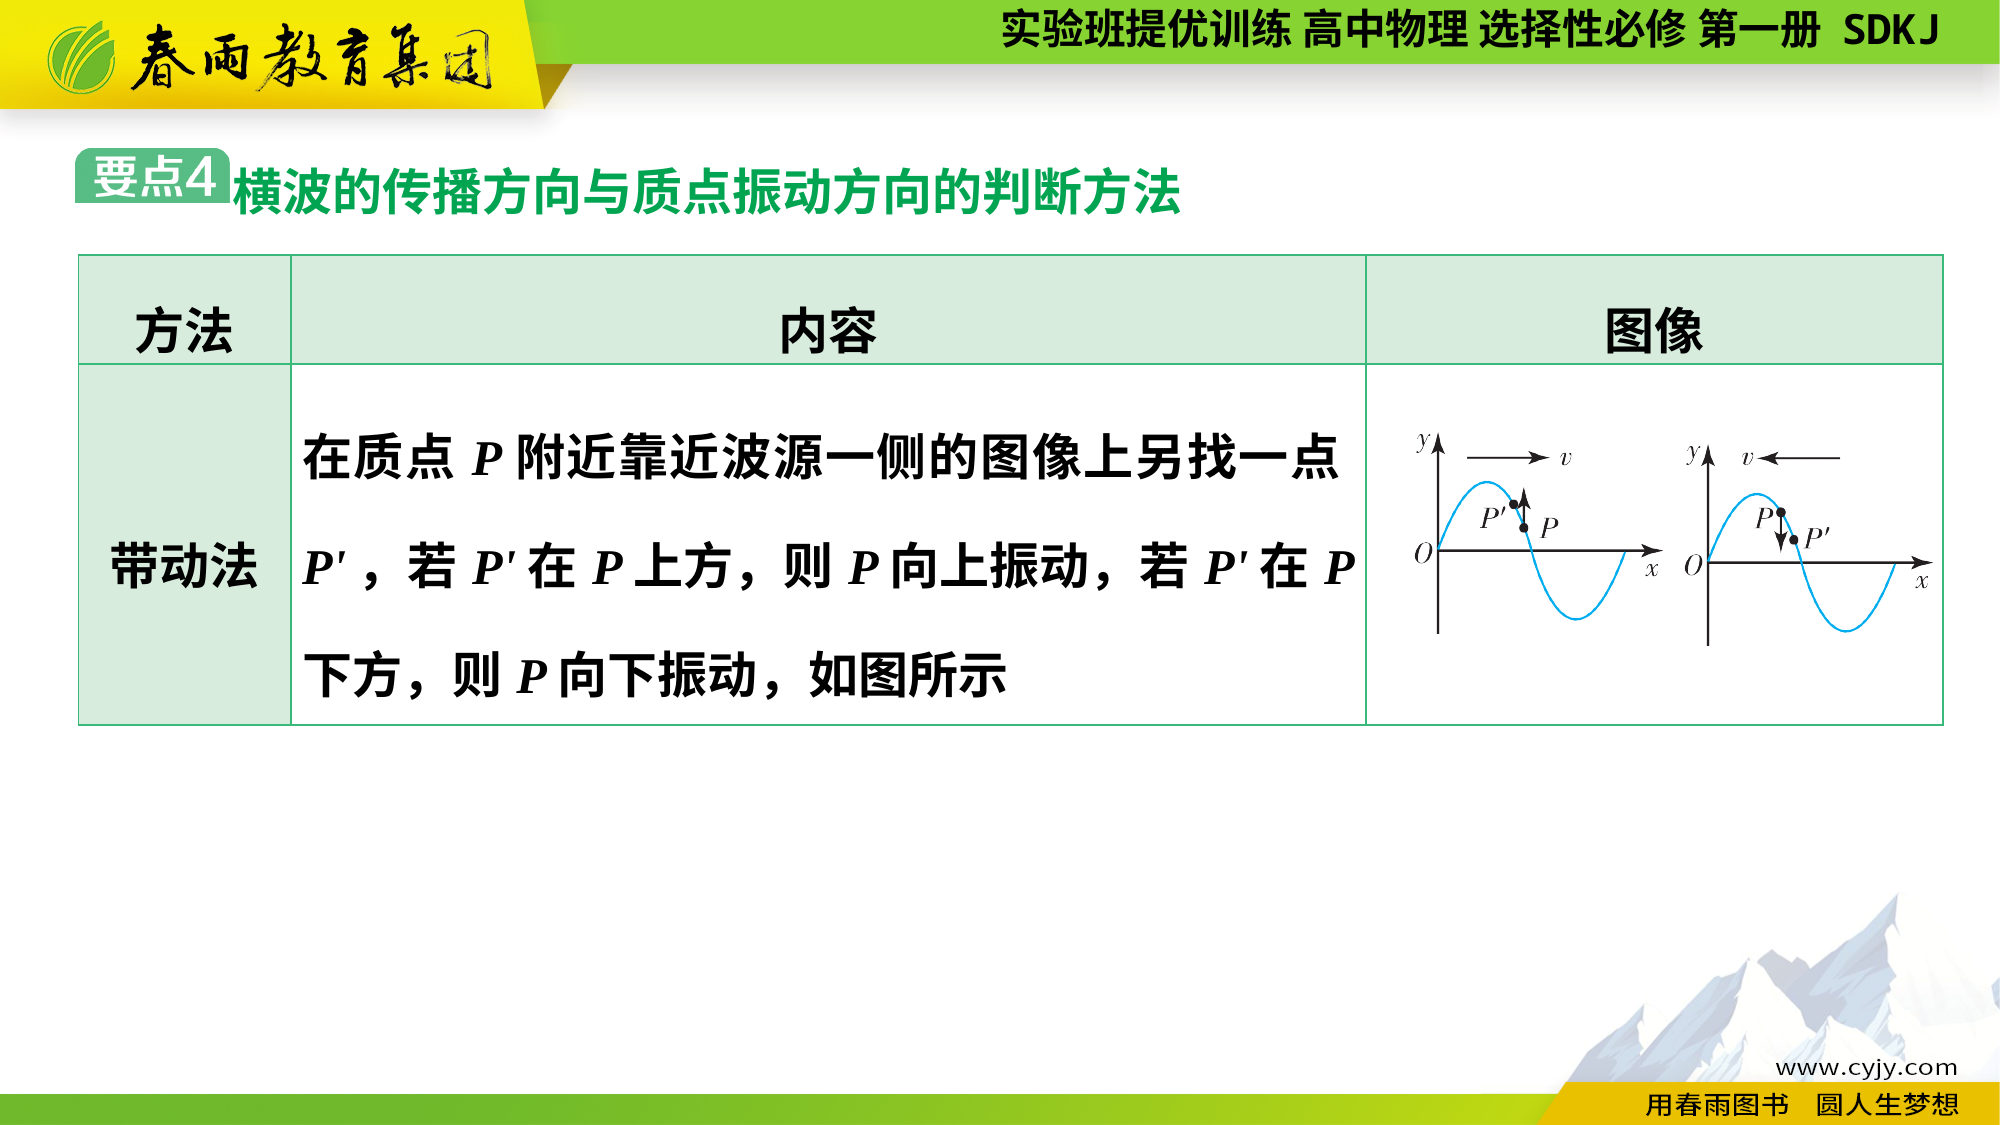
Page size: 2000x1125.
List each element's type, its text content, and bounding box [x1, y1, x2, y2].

table_header 方法 [79, 256, 290, 363]
table_cell [1367, 365, 1942, 724]
table_header 图像 [1367, 256, 1942, 363]
list 横波的传播方向与质点振动方向的判断方法 [59, 122, 1944, 229]
table_cell 在质点P附近靠近波源一侧的图像上另找一点P'，若P'在P上方，则P向上振动，若P'在P下方，则P向下振动，如图所示 [292, 365, 1365, 724]
picture [0, 0, 2000, 1125]
table_cell 带动法 [79, 365, 290, 724]
table_header 内容 [292, 256, 1365, 363]
